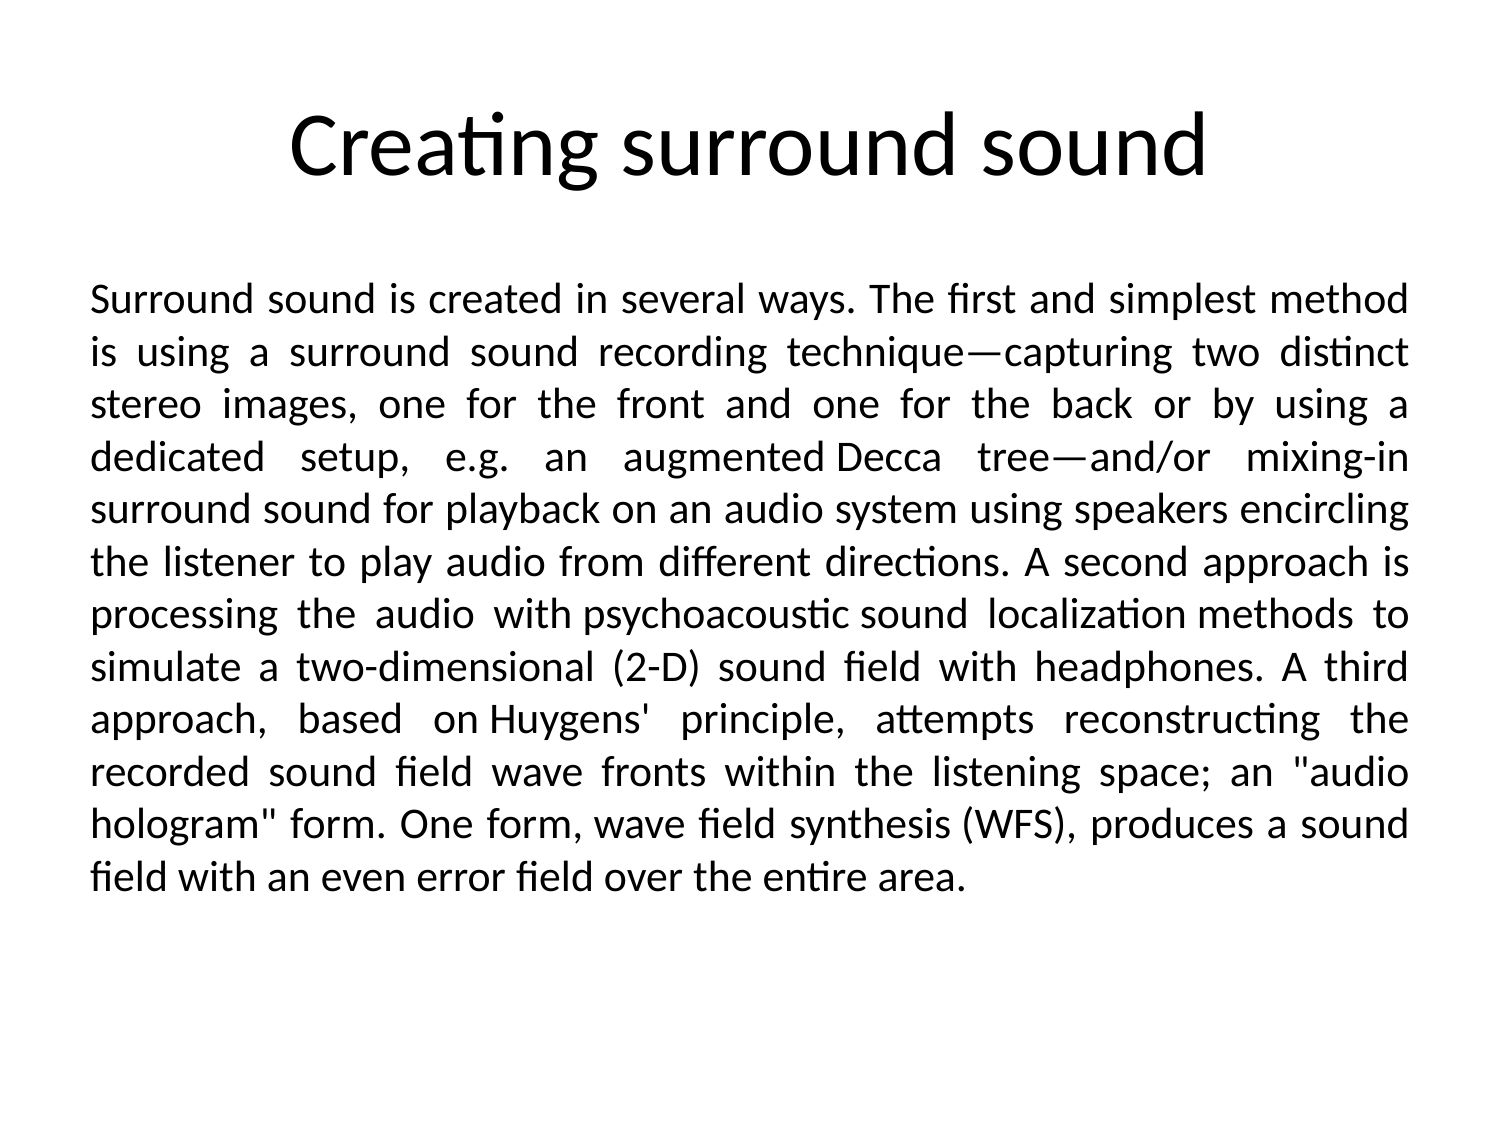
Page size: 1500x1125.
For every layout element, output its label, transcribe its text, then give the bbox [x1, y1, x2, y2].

list Surround sound is created in several ways. The first and simplest method is using a surround sound recording technique—capturing two distinct stereo images, one for the front and one for the back or by using a dedicated setup, e.g. an augmented Decca tree—and/or mixing-in surround sound for playback on an audio system using speakers encircling the listener to play audio from different directions. A second approach is processing the audio with psychoacoustic sound localization methods to simulate a two-dimensional (2-D) sound field with headphones. A third approach, based on Huygens' principle, attempts reconstructing the recorded sound field wave fronts within the listening space; an "audio hologram" form. One form, wave field synthesis (WFS), produces a sound field with an even error field over the entire area. [75, 262, 1425, 1005]
title Creating surround sound [75, 45, 1425, 233]
